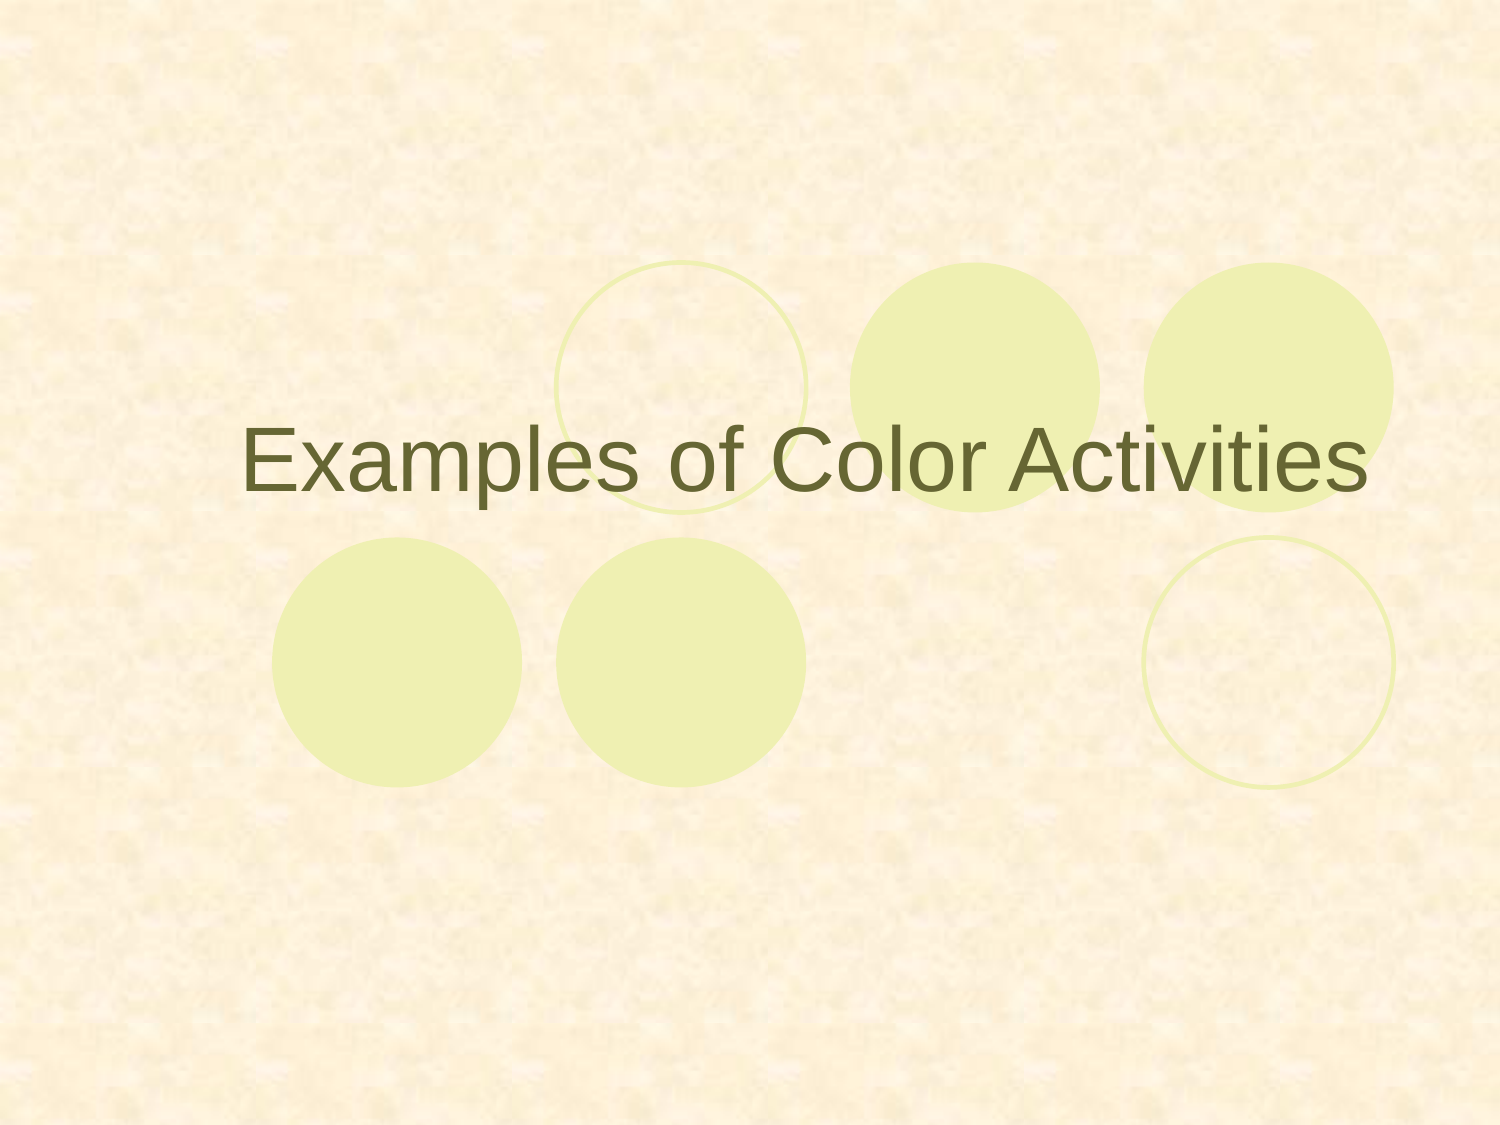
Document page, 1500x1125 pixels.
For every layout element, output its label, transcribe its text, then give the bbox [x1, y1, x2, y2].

title Examples of Color Activities [112, 199, 1388, 518]
picture [0, 0, 1500, 1125]
